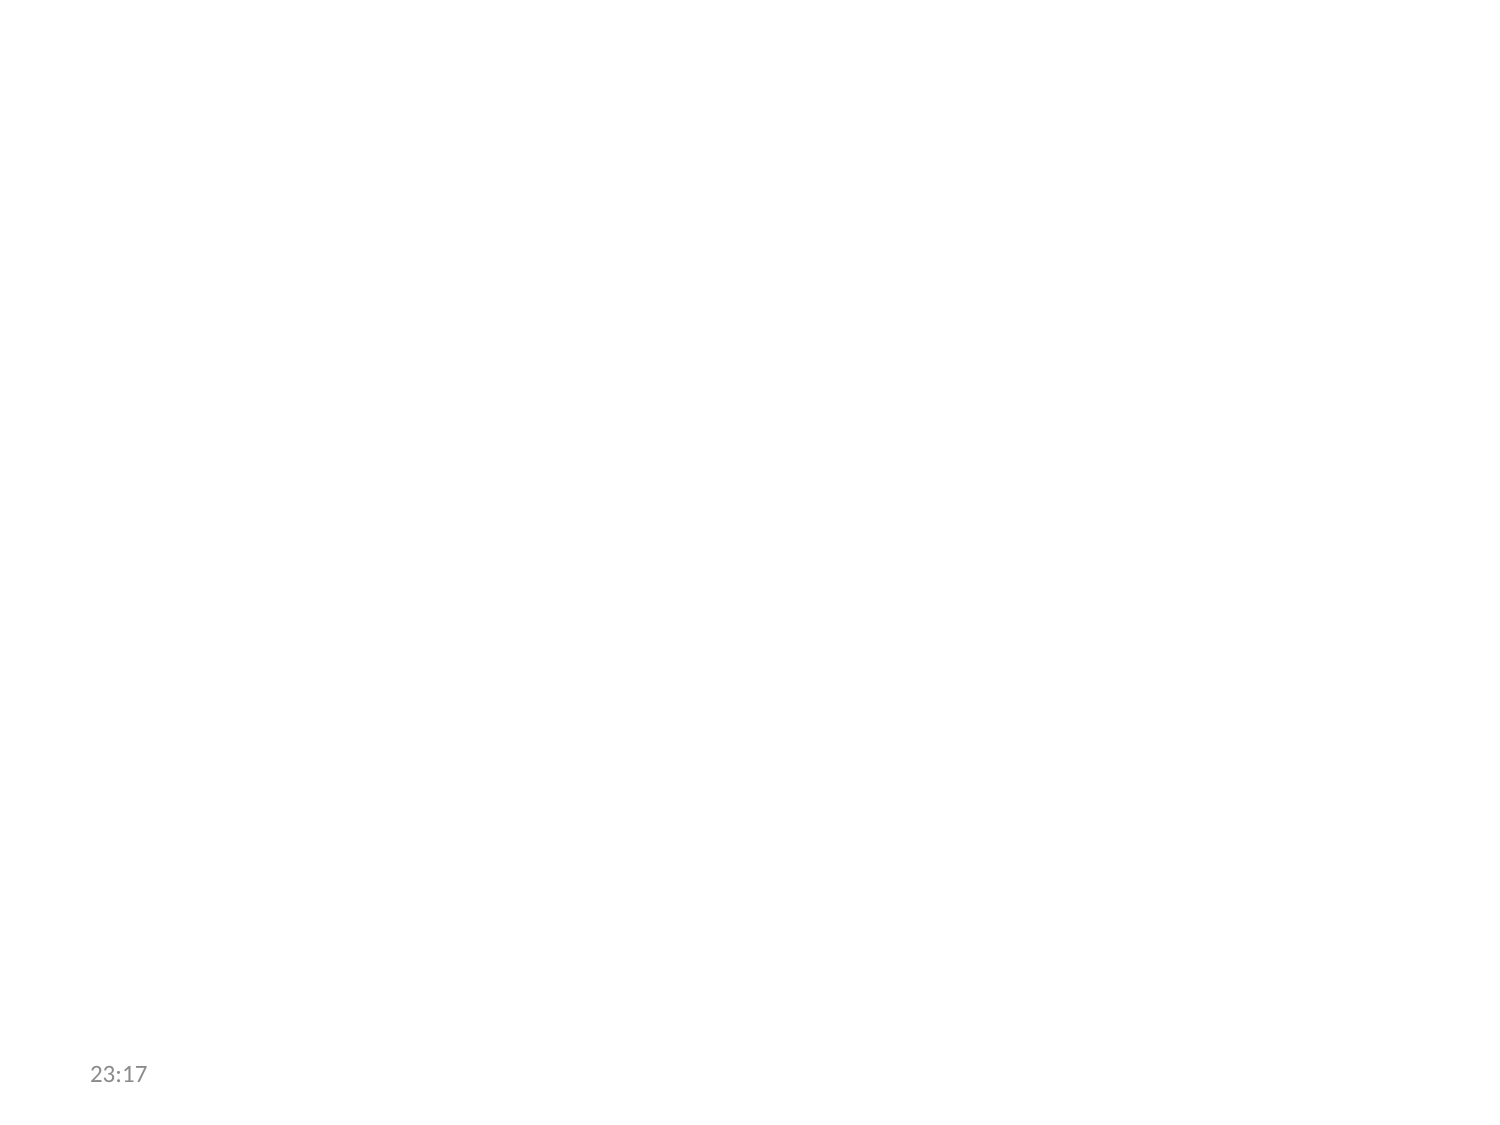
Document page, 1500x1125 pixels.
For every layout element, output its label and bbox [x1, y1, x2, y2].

slide_number [75, 1042, 425, 1103]
